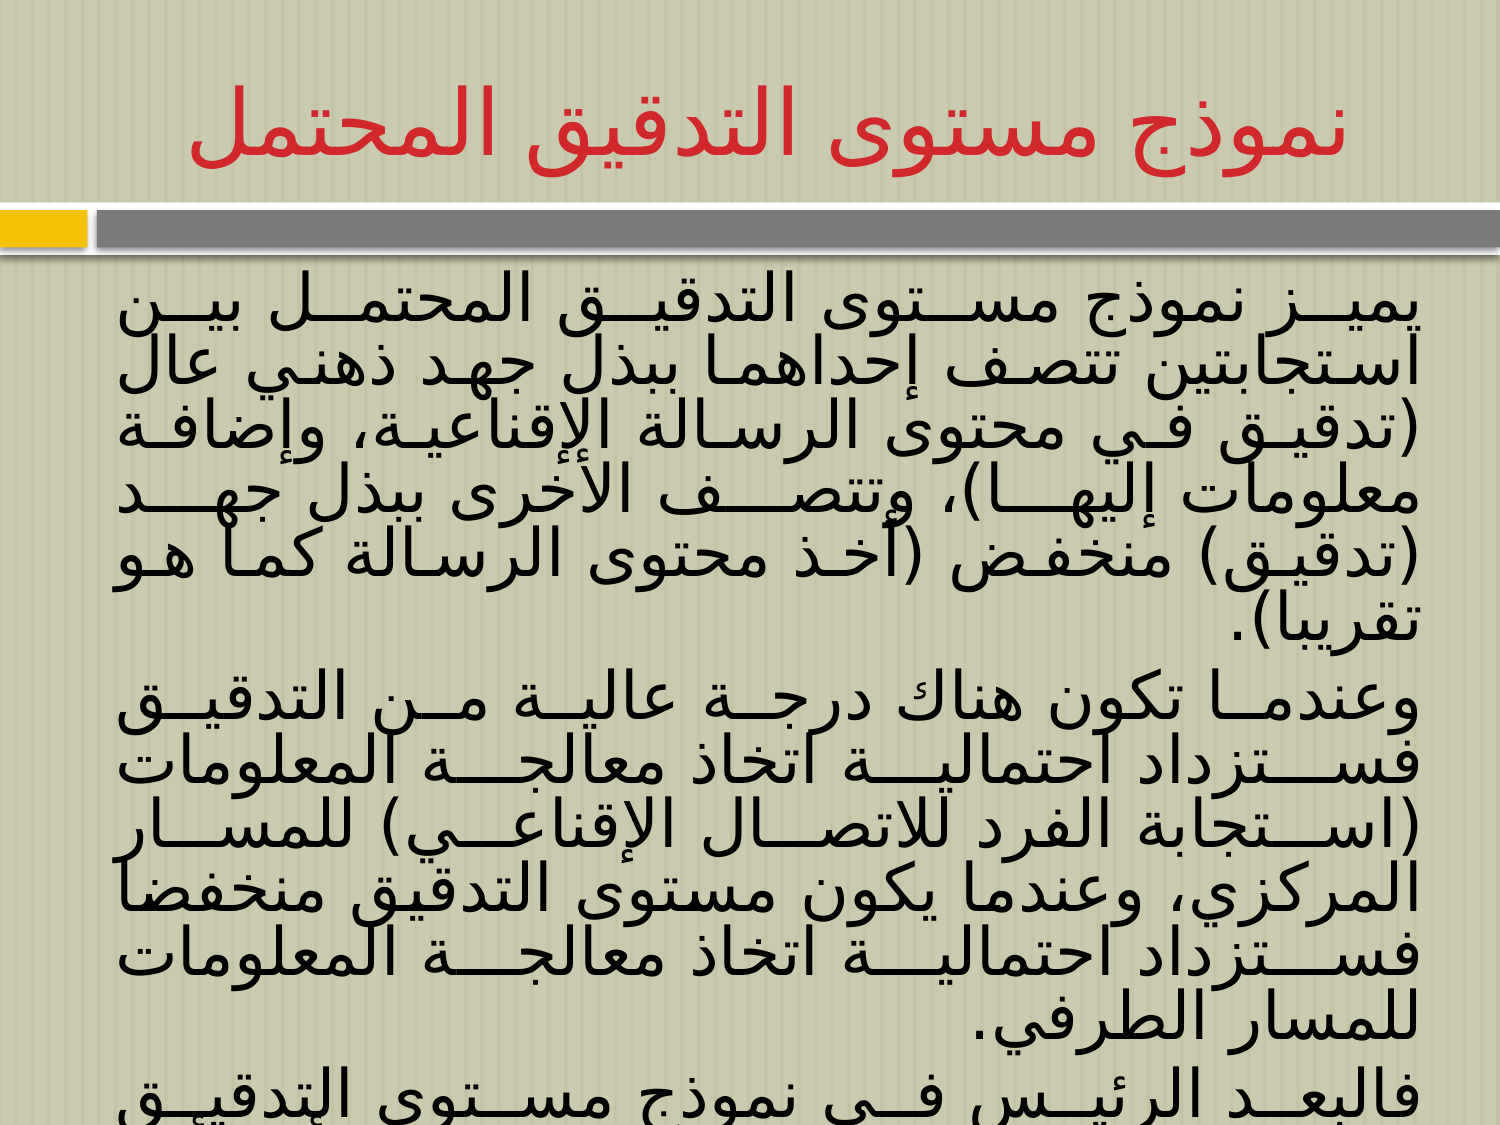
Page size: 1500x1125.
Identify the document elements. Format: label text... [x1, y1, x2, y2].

title نموذج مستوى التدقيق المحتمل [100, 37, 1438, 200]
list يميز نموذج مستوى التدقيق المحتمل بين استجابتين تتصف إحداهما ببذل جهد ذهني عال (تدقيق في محتوى الرسالة الإقناعية، وإضافة معلومات إليها)، وتتصف الأخرى ببذل جهد (تدقيق) منخفض (أخذ محتوى الرسالة كما هو تقريبا). وعندما تكون هناك درجة عالية من التدقيق فستزداد احتمالية اتخاذ معالجة المعلومات (استجابة الفرد للاتصال الإقناعي) للمسار المركزي، وعندما يكون مستوى التدقيق منخفضا فستزداد احتمالية اتخاذ معالجة المعلومات للمسار الطرفي. فالبعد الرئيس في نموذج مستوى التدقيق المحتمل هو متصل مستوى التدقيق. أي أن استجابات الأفراد يمكن تصورها على بعد يمتد بين قطبين (تدقيق مرتفع-تدقيق منخفض)، والدرجة على هذا المتصل هي التي تمكننا من التنبؤ بنوع الاستجابة للاتصال الإقناعي. [100, 262, 1438, 1000]
